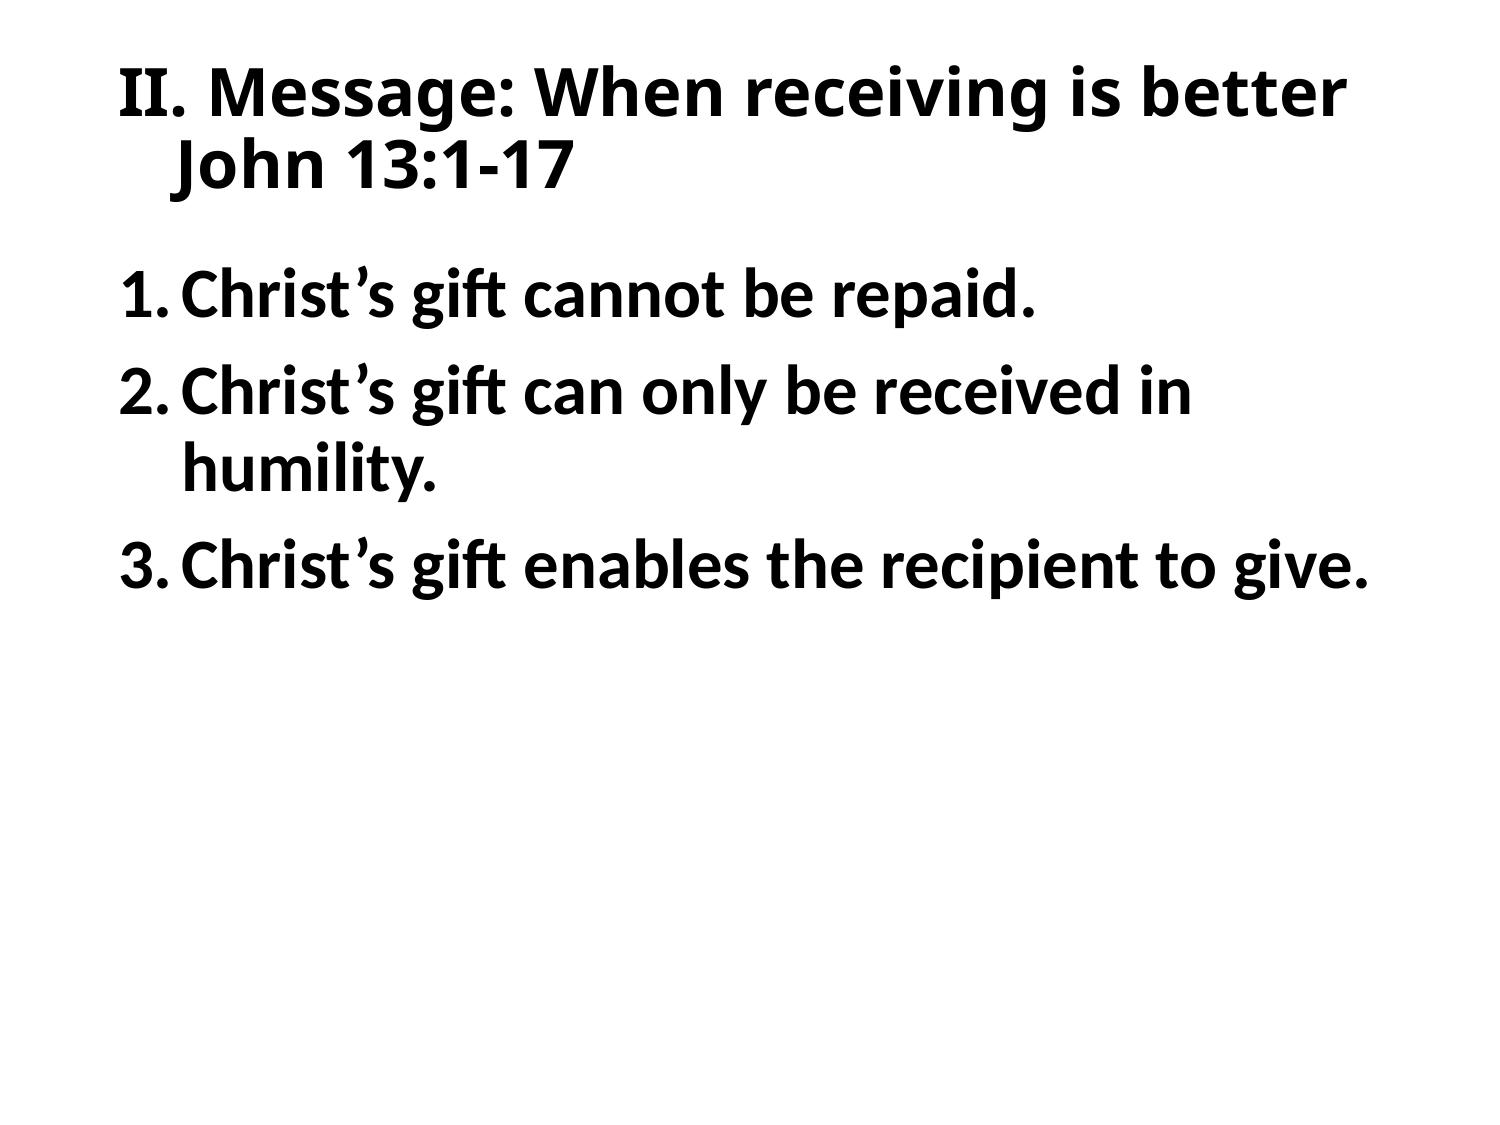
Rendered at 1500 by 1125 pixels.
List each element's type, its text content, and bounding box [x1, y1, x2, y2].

list Christ’s gift cannot be repaid. Christ’s gift can only be received in humility. Christ’s gift enables the recipient to give. [103, 248, 1452, 824]
title II. Message: When receiving is better John 13:1-17 [103, 49, 1397, 213]
